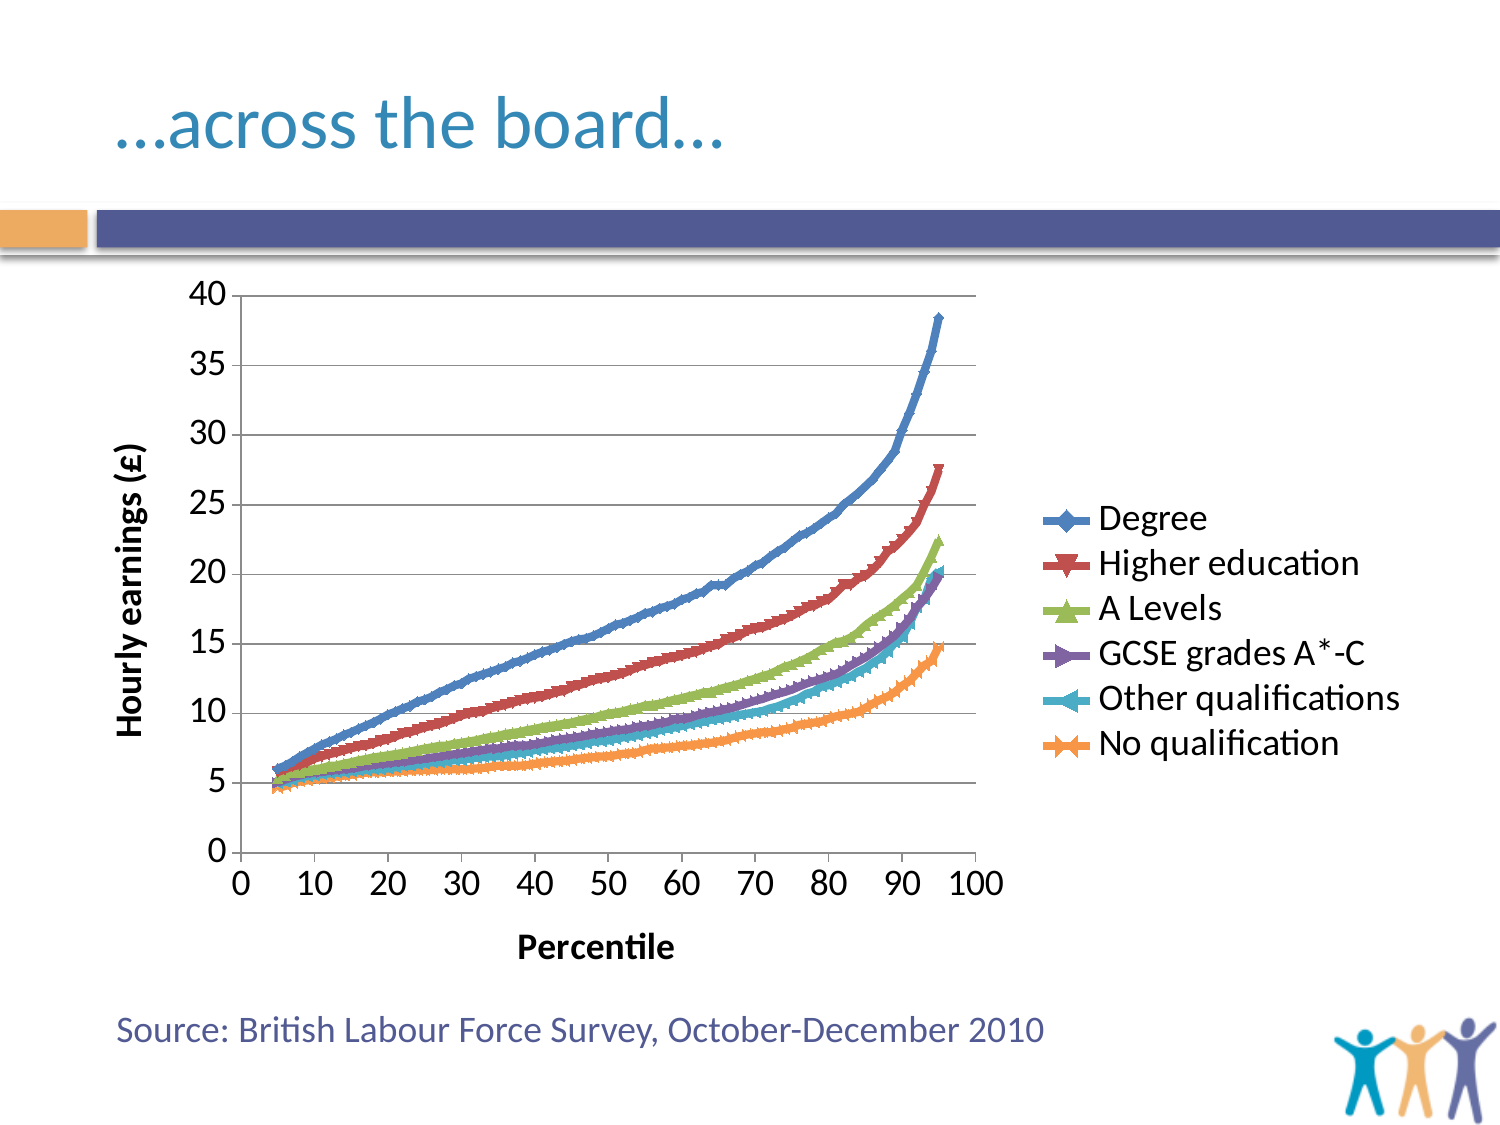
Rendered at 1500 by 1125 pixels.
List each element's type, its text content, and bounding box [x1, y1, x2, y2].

chart [74, 262, 1426, 1006]
text_box Source: British Labour Force Survey, October-December 2010 [101, 1015, 1268, 1057]
title …across the board… [100, 37, 1438, 200]
